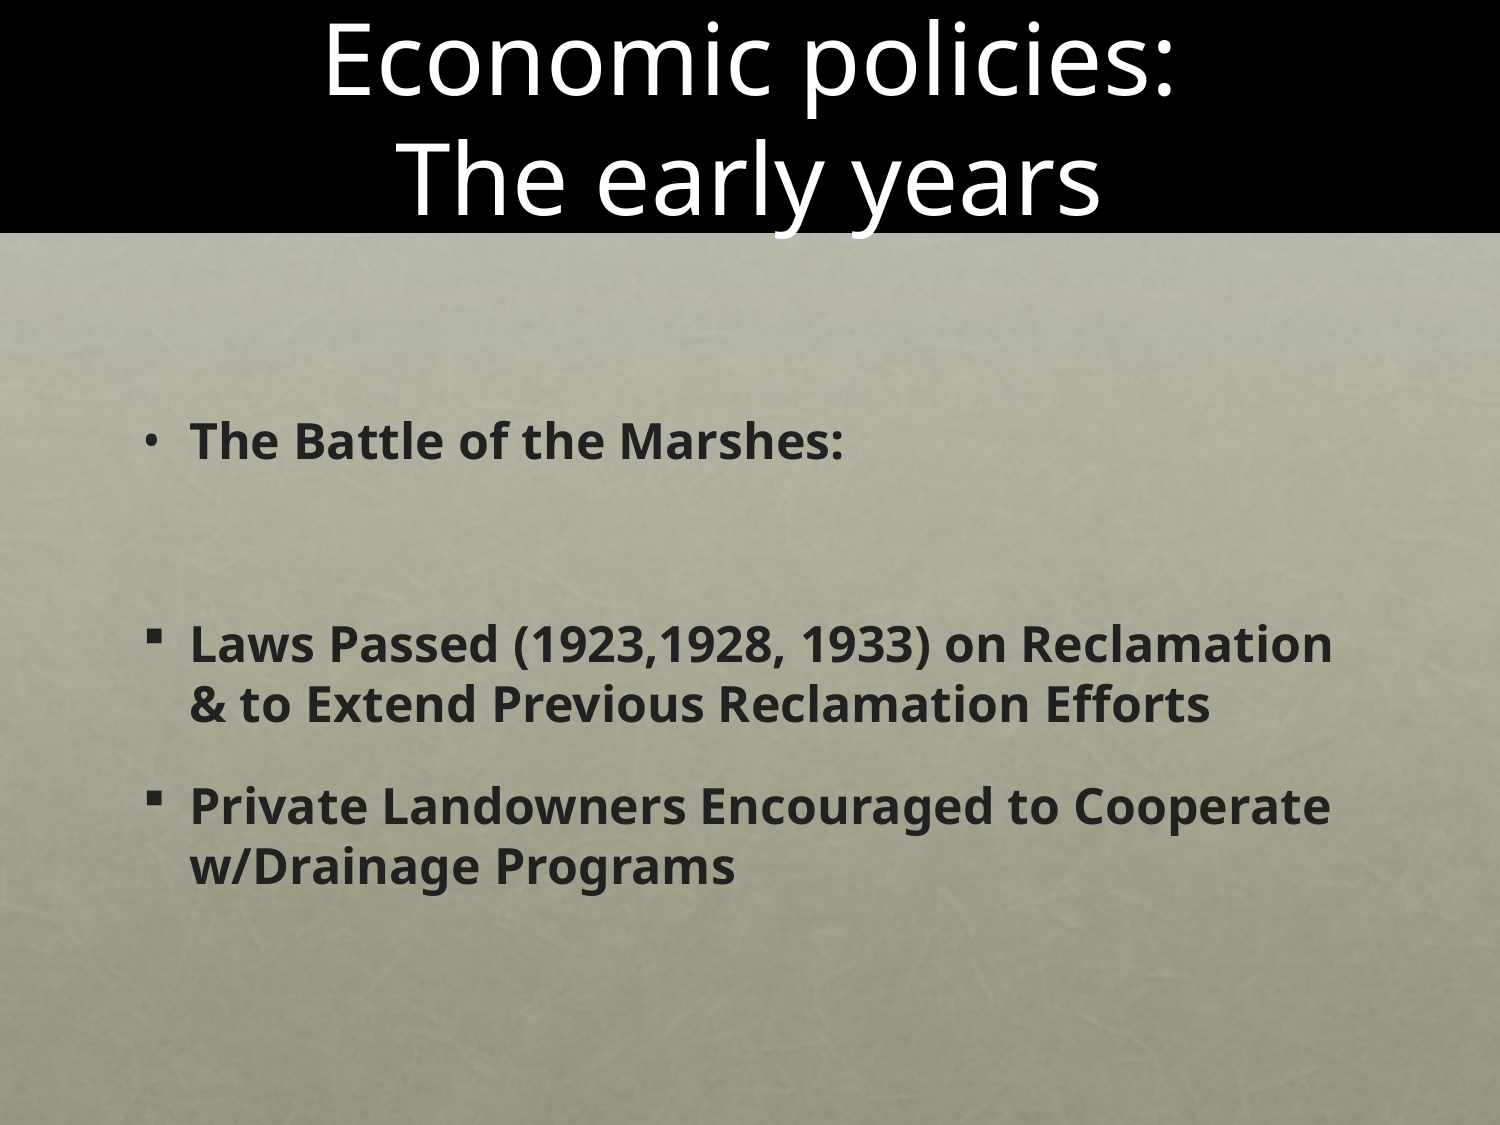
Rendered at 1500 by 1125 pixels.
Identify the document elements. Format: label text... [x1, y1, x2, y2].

list The Battle of the Marshes: Laws Passed (1923,1928, 1933) on Reclamation & to Extend Previous Reclamation Efforts Private Landowners Encouraged to Cooperate w/Drainage Programs [127, 299, 1372, 1005]
title Economic policies: The early years [127, 10, 1372, 221]
picture [0, 214, 1500, 1125]
